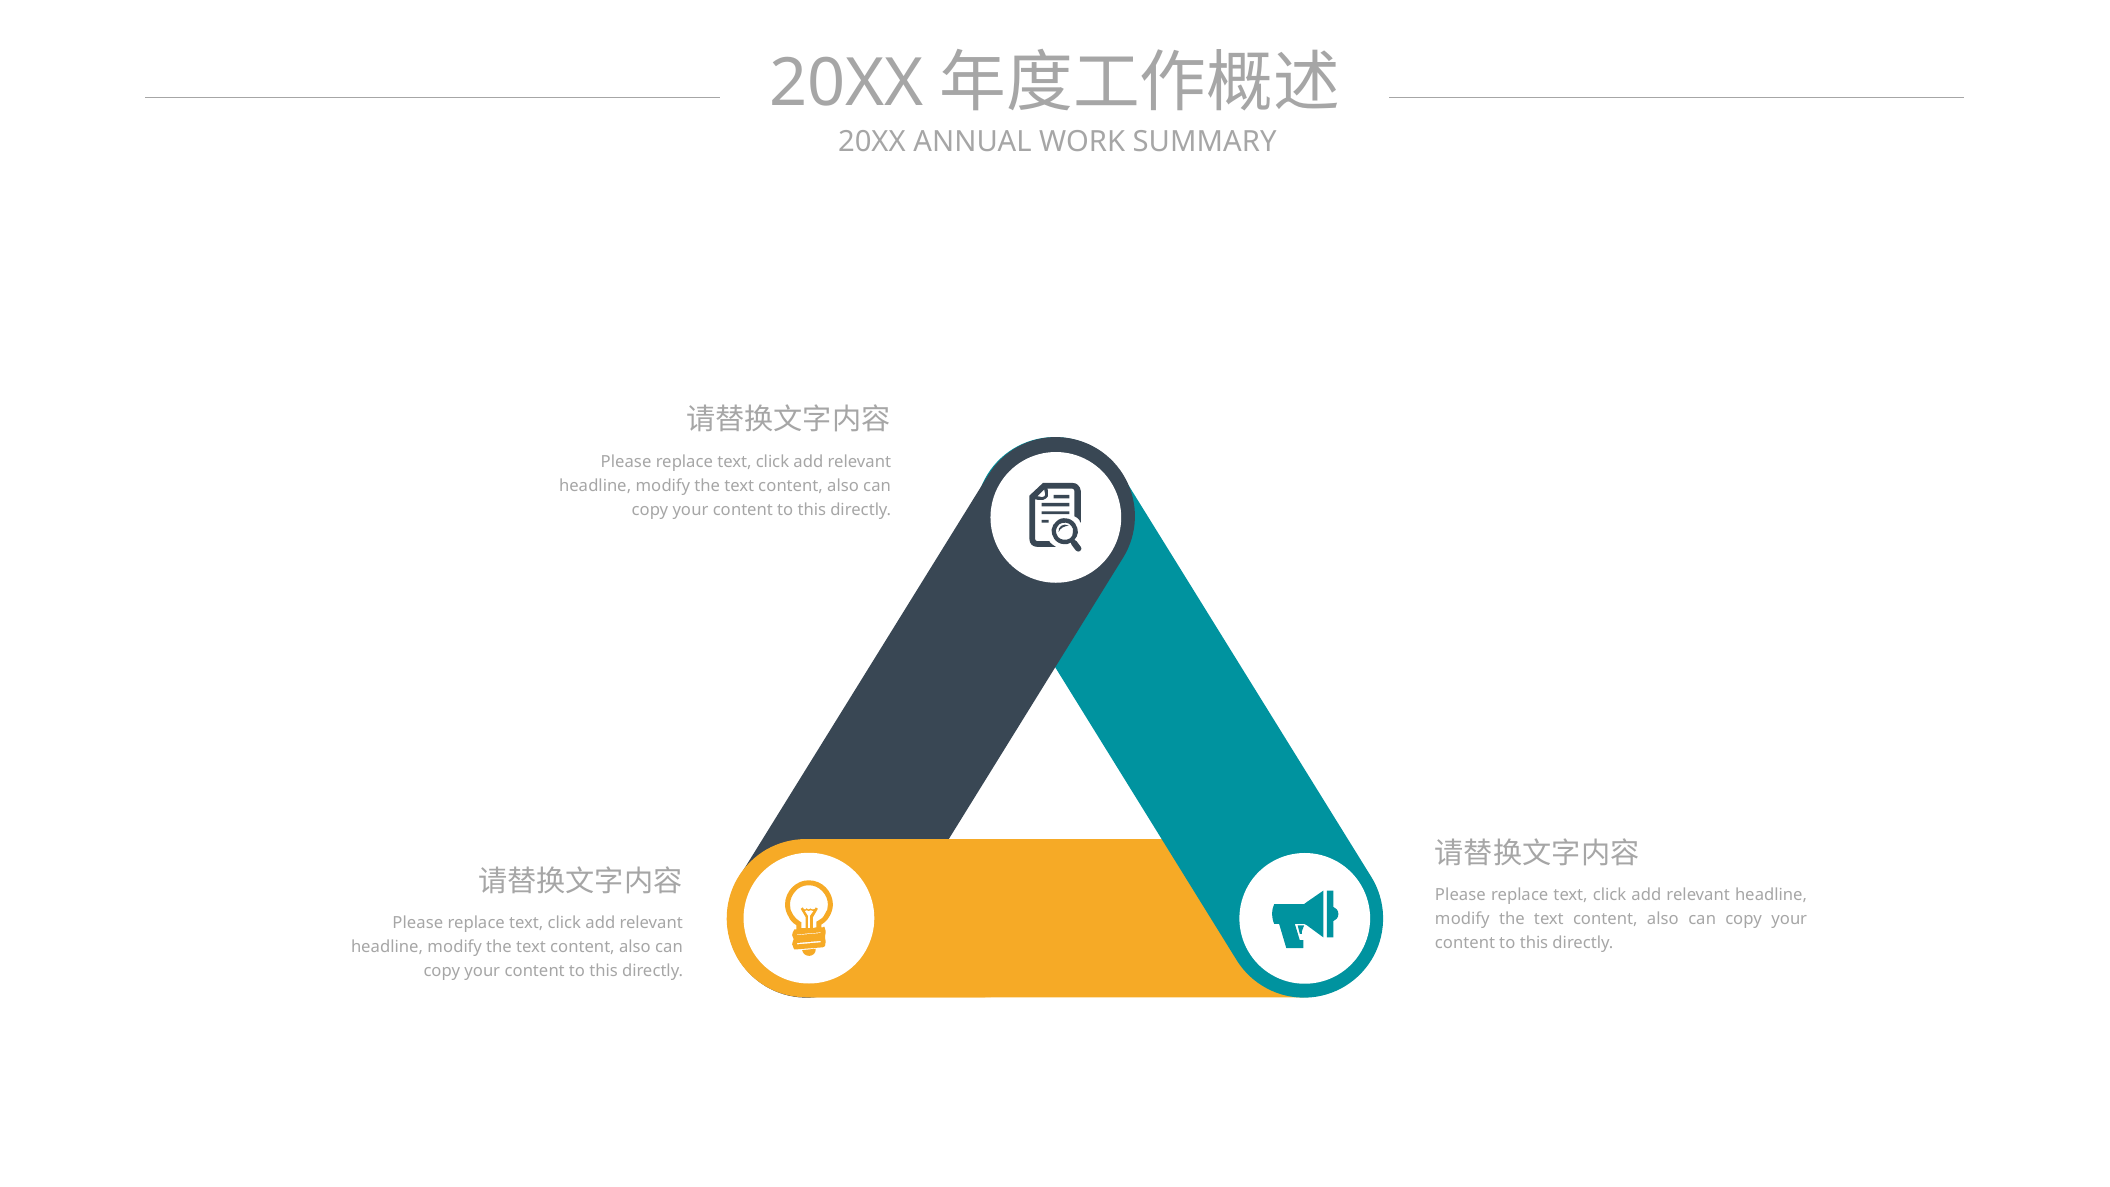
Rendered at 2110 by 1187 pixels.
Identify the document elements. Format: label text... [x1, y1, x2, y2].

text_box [1420, 819, 1823, 959]
text_box 20XX ANNUAL WORK SUMMARY [824, 122, 1291, 158]
text_box 20XX年度工作概述 [730, 98, 1379, 119]
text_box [310, 847, 699, 986]
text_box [726, 401, 1383, 1034]
text_box 20XX年度工作概述 [730, 38, 1379, 96]
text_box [518, 386, 907, 525]
